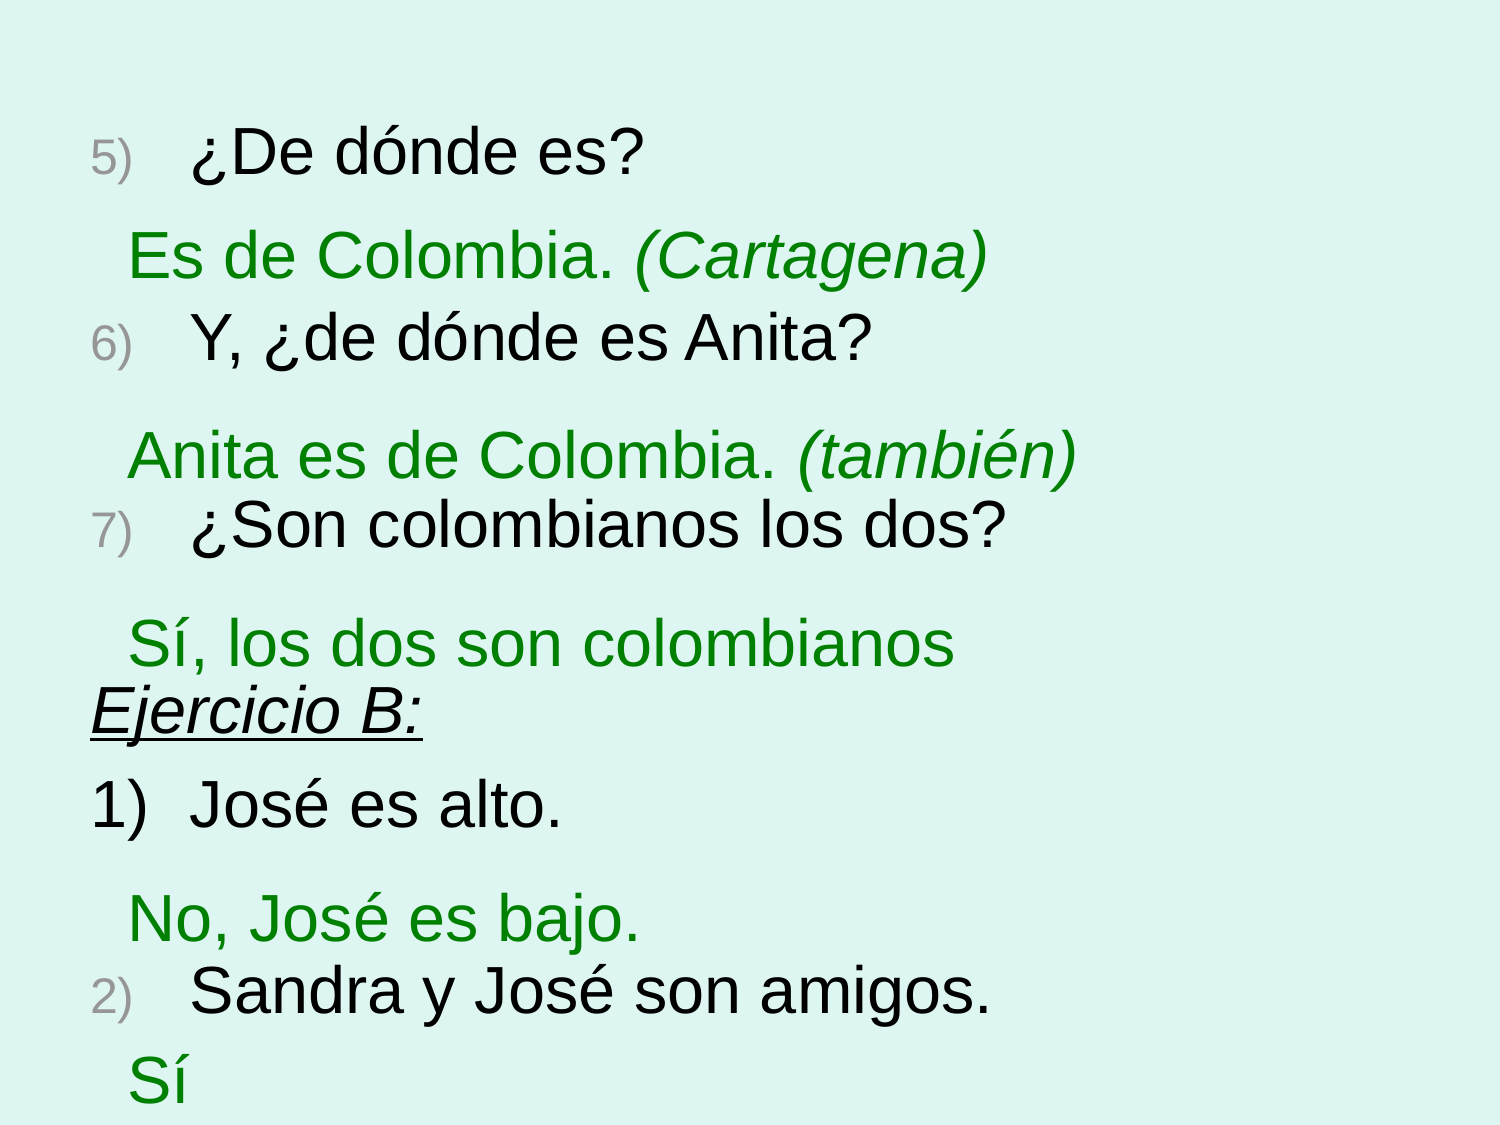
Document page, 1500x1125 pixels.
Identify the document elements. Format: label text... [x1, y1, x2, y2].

text_box No, José es bajo. [112, 867, 1338, 963]
text_box Anita es de Colombia. (también) [112, 404, 1338, 500]
text_box Sí, los dos son colombianos [112, 592, 1338, 688]
list 5) ¿De dónde es? 6) Y, ¿de dónde es Anita? 7) ¿Son colombianos los dos? Ejercicio B: José es alto. 2) Sandra y José son amigos. [75, 99, 1425, 1100]
text_box Es de Colombia. (Cartagena) [112, 204, 1338, 300]
text_box Sí [112, 1029, 1338, 1125]
